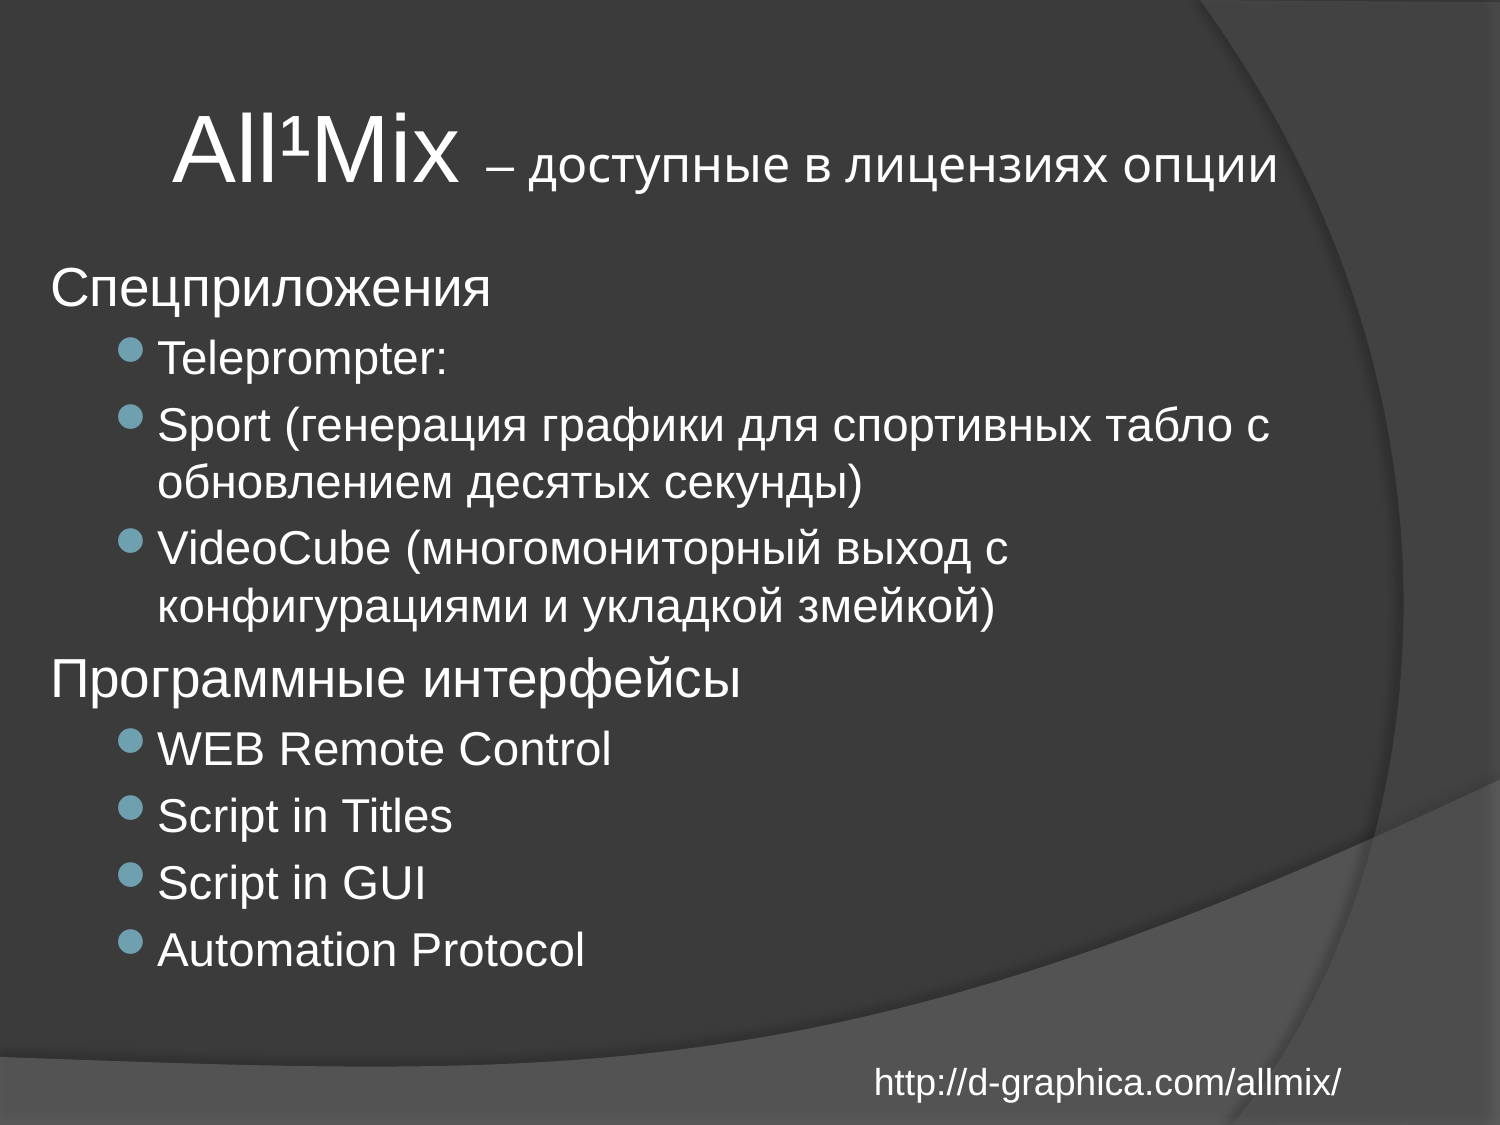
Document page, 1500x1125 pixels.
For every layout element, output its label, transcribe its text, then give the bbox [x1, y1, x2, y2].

title All¹Mix – доступные в лицензиях опции [64, 45, 1388, 244]
text_box http://d-graphica.com/allmix/ [859, 1050, 1358, 1111]
list Спецприложения Teleprompter: Sport (генерация графики для спортивных табло с обновлением десятых секунды) VideoCube (многомониторный выход с конфигурациями и укладкой змейкой) Программные интерфейсы WEB Remote Control Script in Titles Script in GUI Automation Protocol [29, 243, 1360, 988]
